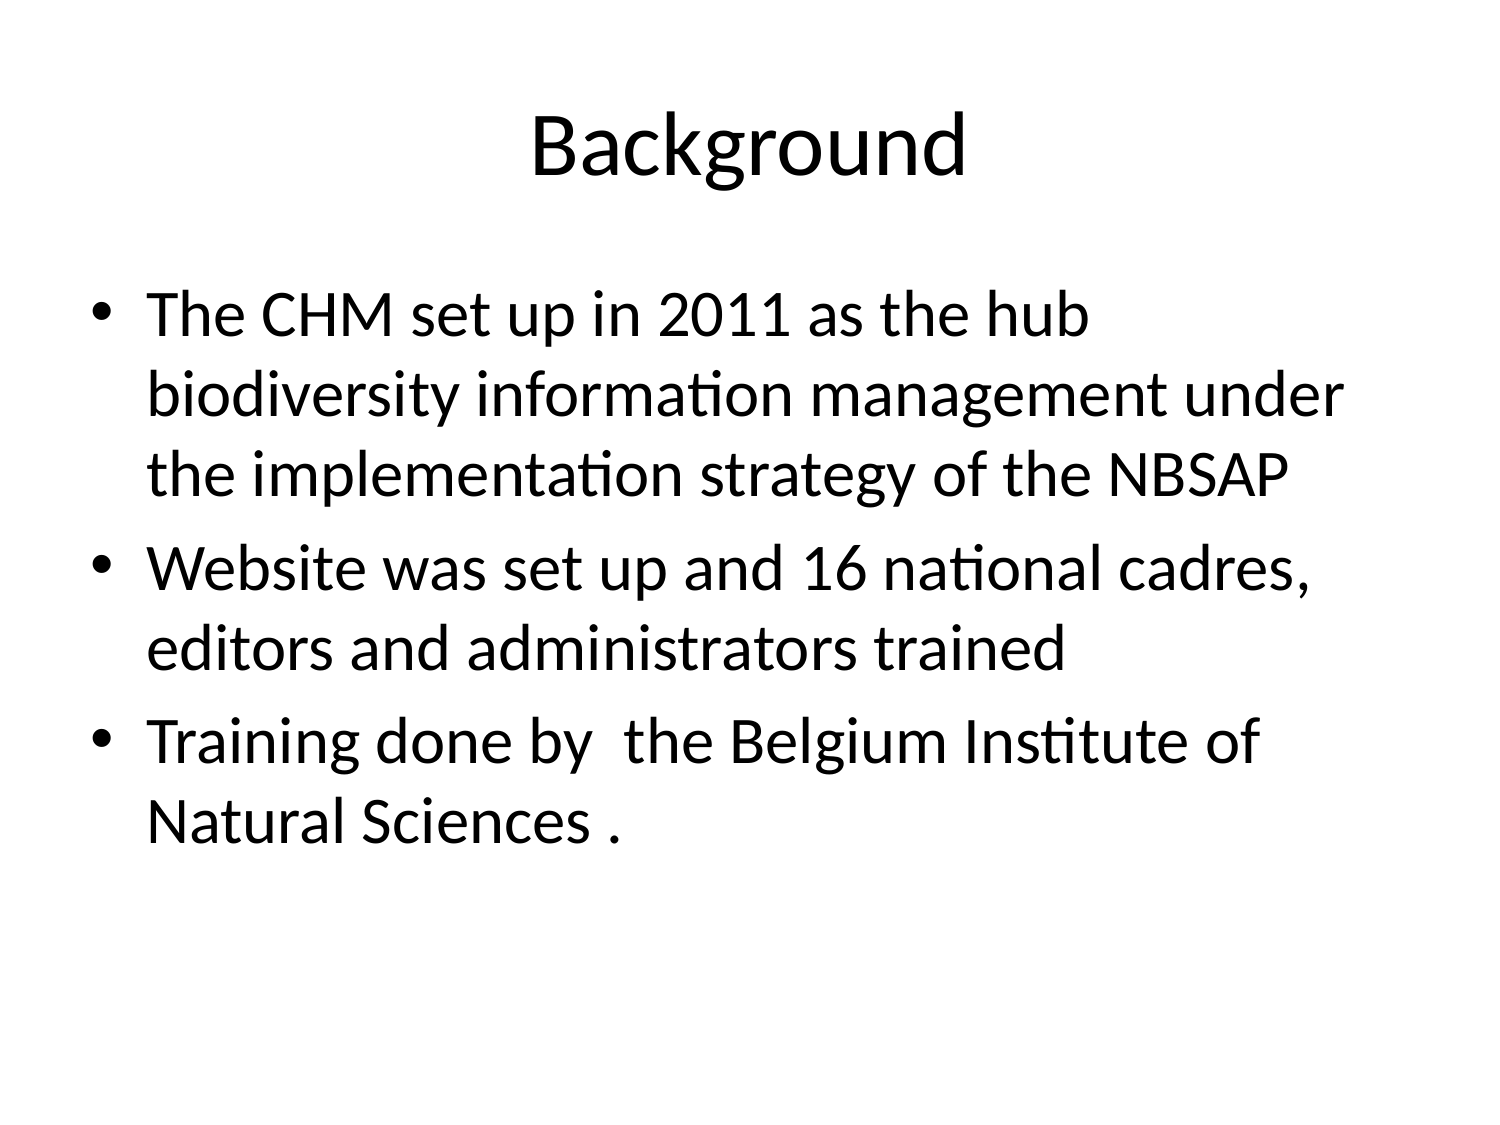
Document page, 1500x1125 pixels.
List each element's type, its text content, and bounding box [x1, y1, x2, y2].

list The CHM set up in 2011 as the hub biodiversity information management under the implementation strategy of the NBSAP Website was set up and 16 national cadres, editors and administrators trained Training done by the Belgium Institute of Natural Sciences . [75, 262, 1425, 1005]
title Background [75, 45, 1425, 233]
